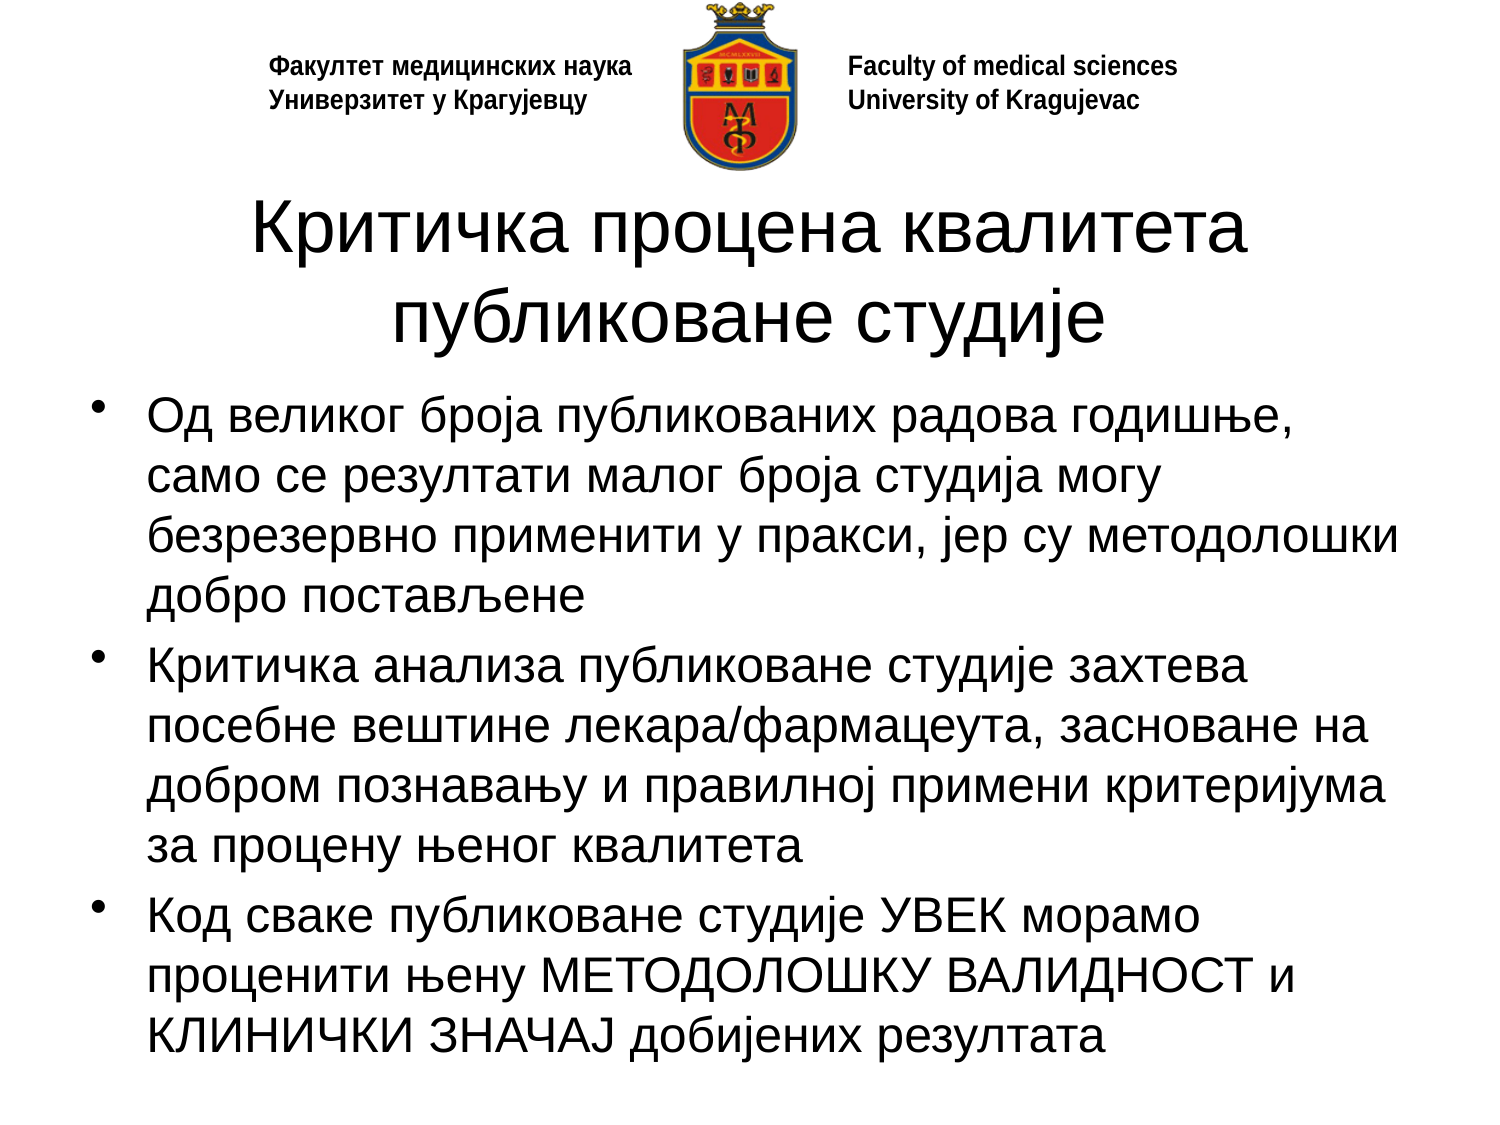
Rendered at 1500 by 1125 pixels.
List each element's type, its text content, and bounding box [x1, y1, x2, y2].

title Критичка процена квалитета публиковане студије [74, 173, 1426, 362]
list Од великог броја публикованих радова годишње, само се резултати малог броја студија могу безрезервно применити у пракси, јер су методолошки добро постављене Критичка анализа публиковане студије захтева посебне вештине лекара/фармацеута, засноване на добром познавању и правилној примени критеријума за процену њеног квалитета Код сваке публиковане студије УВЕК морамо проценити њену МЕТОДОЛОШКУ ВАЛИДНОСТ и КЛИНИЧКИ ЗНАЧАЈ добијених резултата [74, 374, 1426, 1118]
